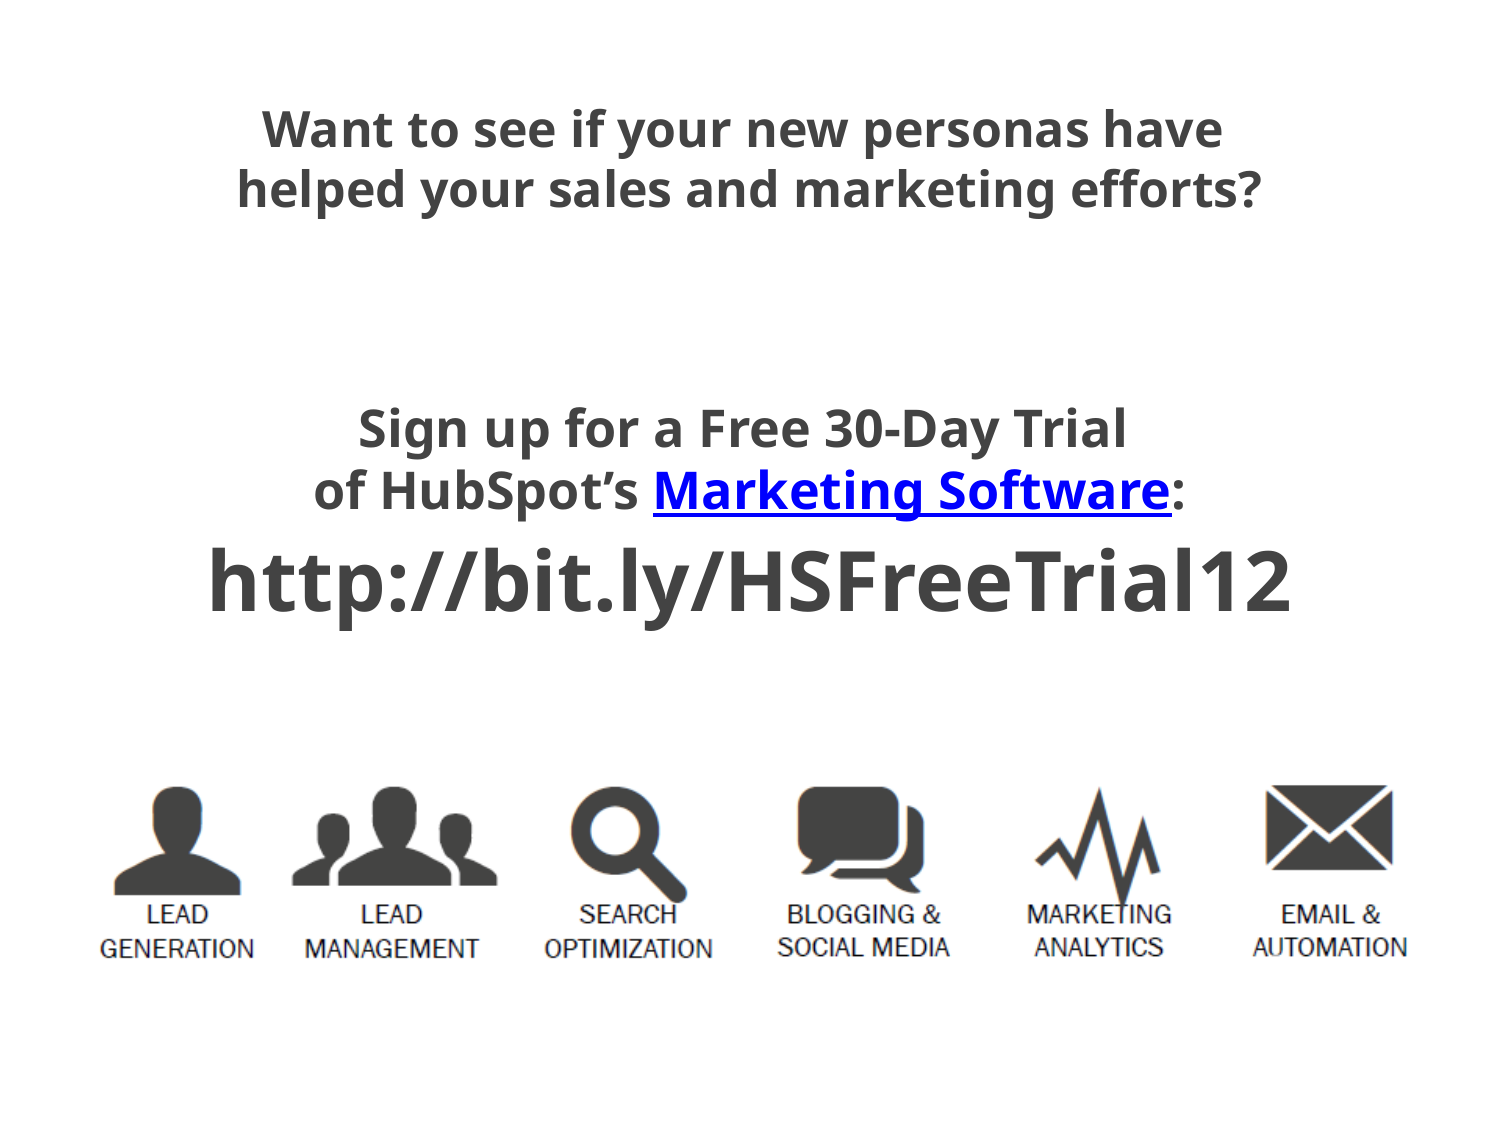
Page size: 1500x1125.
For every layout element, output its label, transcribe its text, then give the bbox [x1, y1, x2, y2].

text_box Sign up for a Free 30-Day Trial of HubSpot’s Marketing Software: http://bit.ly/HSFreeTrial12 [0, 387, 1500, 636]
text_box Want to see if your new personas have helped your sales and marketing efforts? [0, 90, 1500, 226]
picture [62, 762, 1456, 988]
